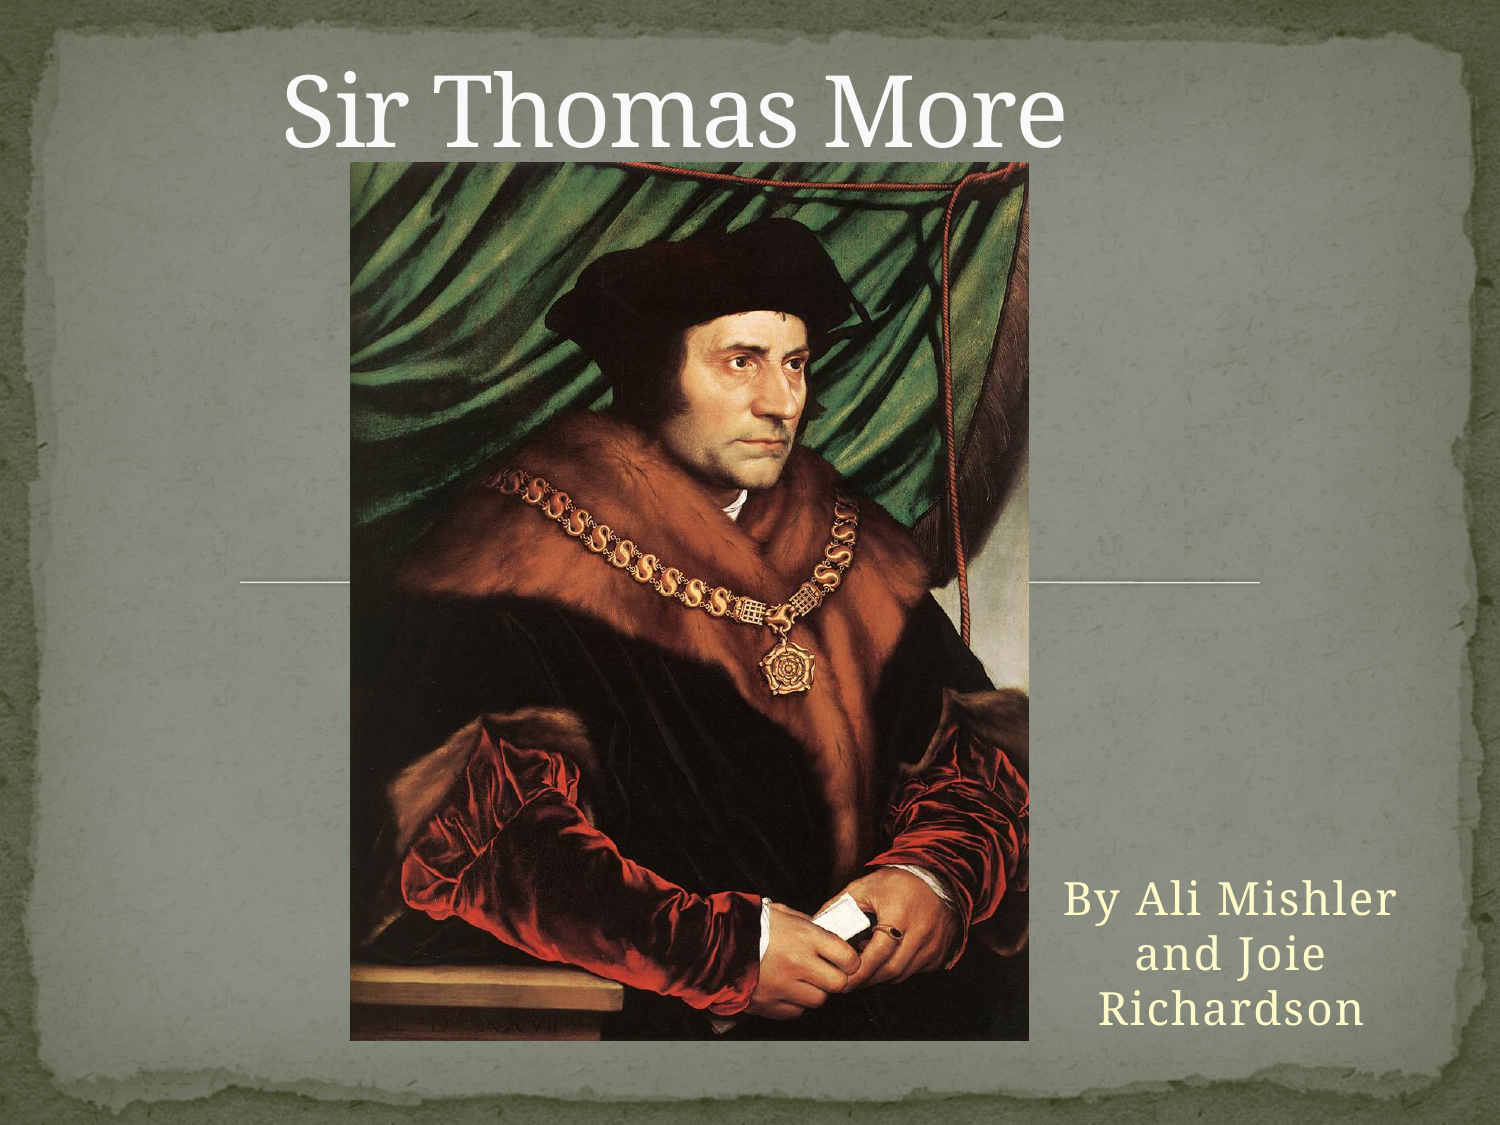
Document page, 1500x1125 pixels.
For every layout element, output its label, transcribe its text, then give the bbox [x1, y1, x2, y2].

subtitle By Ali Mishler and Joie Richardson [1025, 862, 1438, 1050]
title Sir Thomas More [224, 0, 1125, 175]
picture [350, 164, 1029, 1041]
